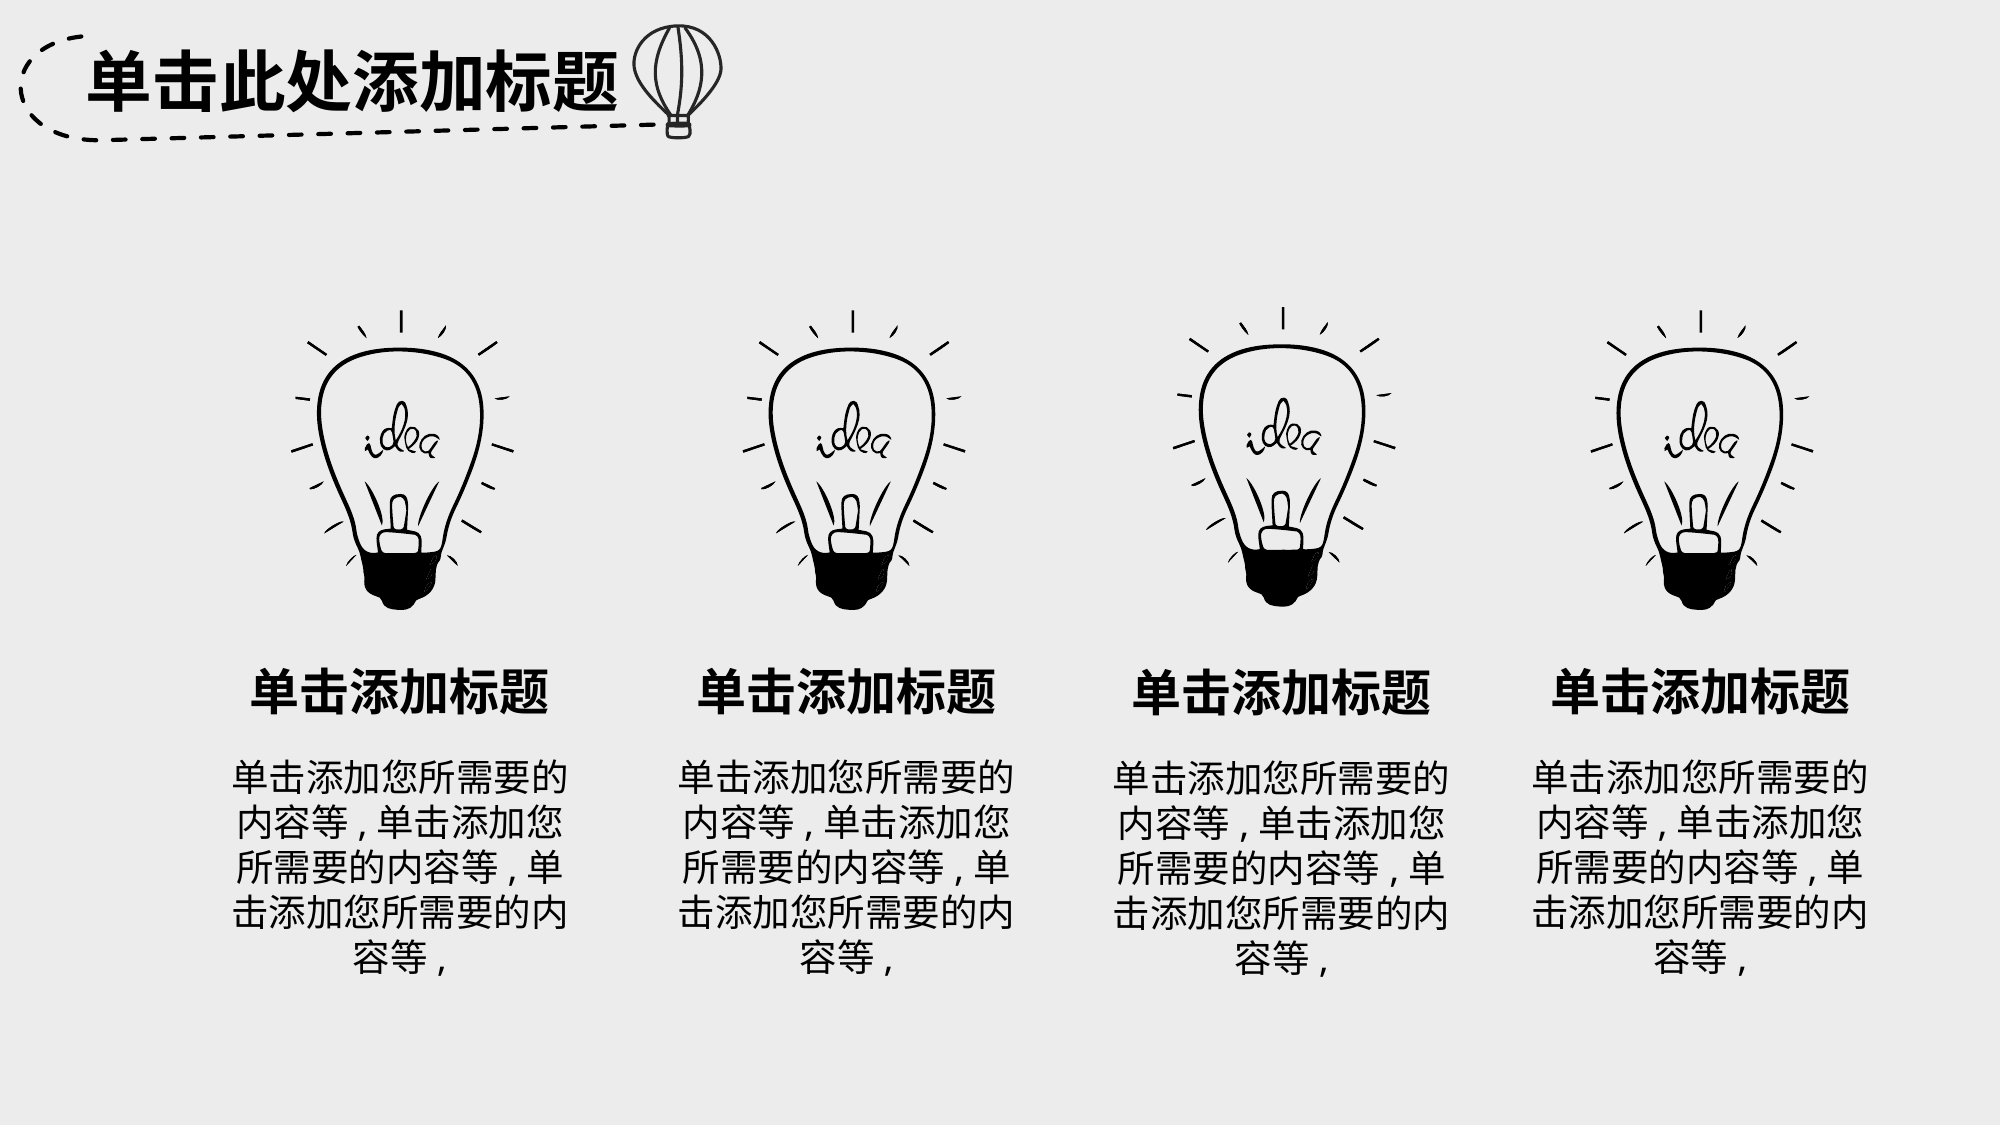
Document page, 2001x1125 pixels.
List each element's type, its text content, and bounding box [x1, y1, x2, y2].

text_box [1172, 307, 1396, 607]
text_box 单击添加您所需要的内容等,单击添加您所需要的内容等,单击添加您所需要的内容等, [205, 746, 595, 986]
text_box 单击添加标题 [1116, 653, 1447, 729]
text_box 单击添加标题 [1535, 653, 1866, 728]
text_box 单击添加您所需要的内容等,单击添加您所需要的内容等,单击添加您所需要的内容等, [1505, 746, 1895, 986]
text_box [290, 310, 514, 611]
text_box 单击添加您所需要的内容等,单击添加您所需要的内容等,单击添加您所需要的内容等, [651, 746, 1042, 987]
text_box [633, 25, 722, 138]
text_box 单击添加标题 [234, 653, 565, 728]
text_box 单击此处添加标题 [70, 31, 633, 127]
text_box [742, 310, 966, 611]
text_box [19, 38, 570, 142]
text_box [1590, 310, 1814, 611]
text_box 单击添加标题 [681, 653, 1012, 729]
text_box 单击添加您所需要的内容等,单击添加您所需要的内容等,单击添加您所需要的内容等, [1086, 747, 1477, 987]
